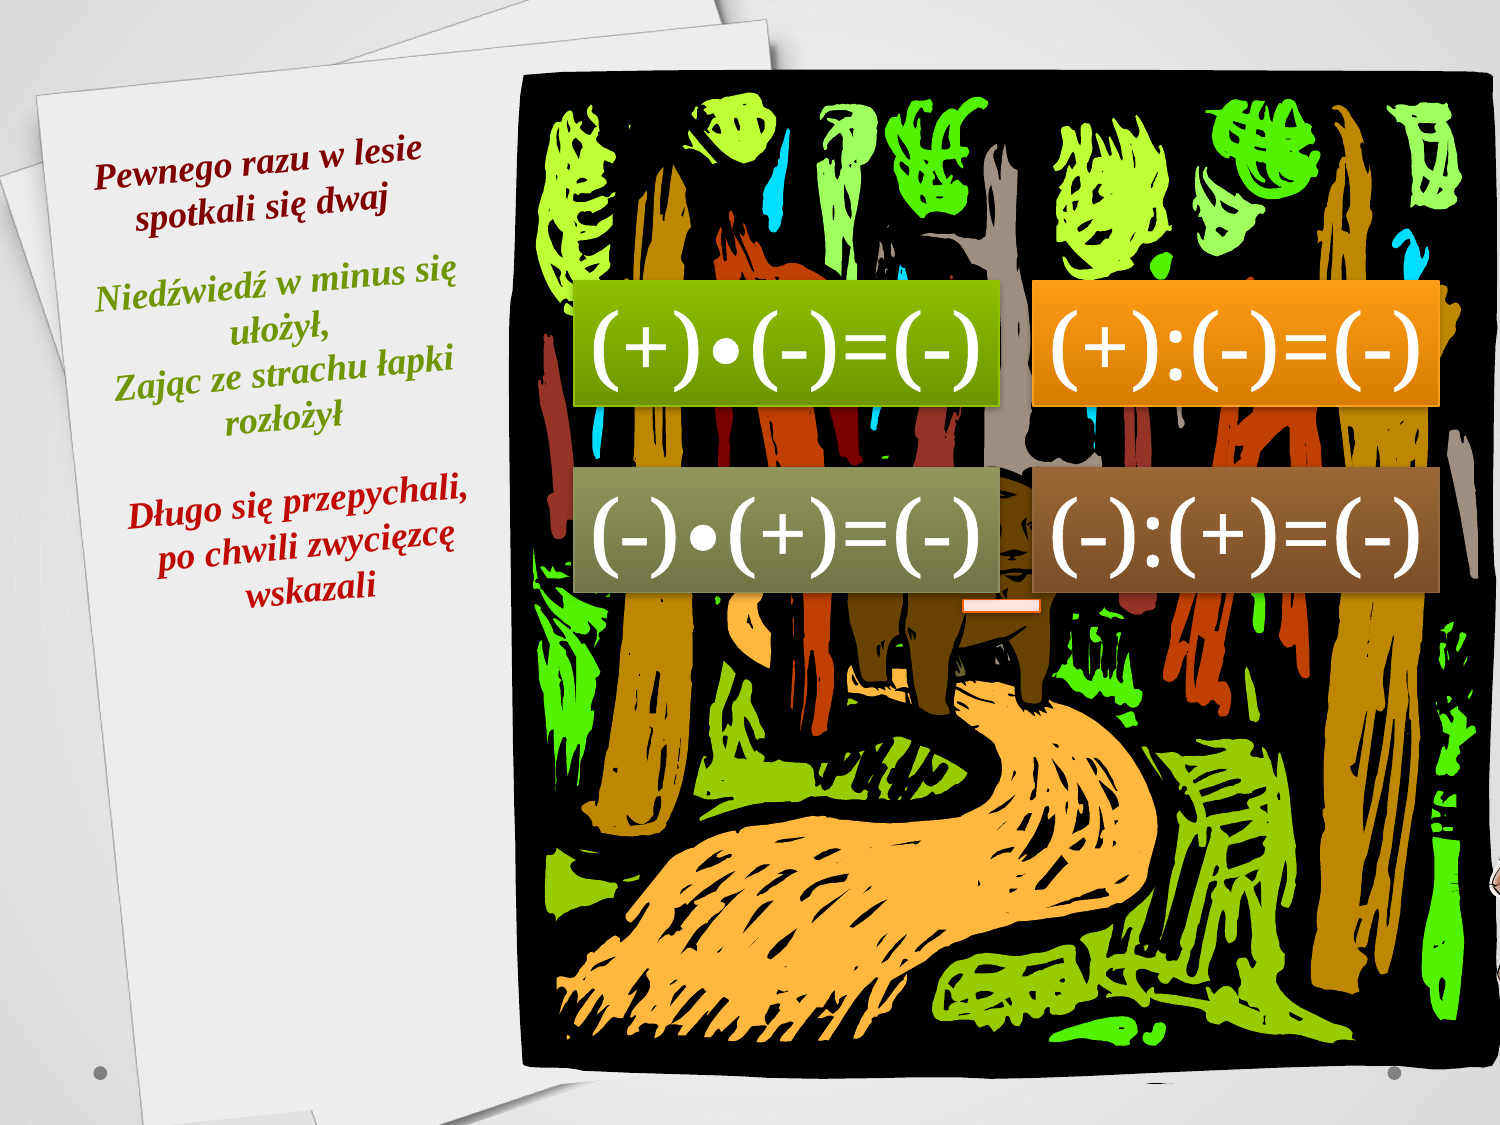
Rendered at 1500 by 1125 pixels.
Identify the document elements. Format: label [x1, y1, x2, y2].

text_box [1450, 779, 1500, 1079]
text_box [836, 464, 1073, 727]
picture [0, 0, 1500, 1125]
